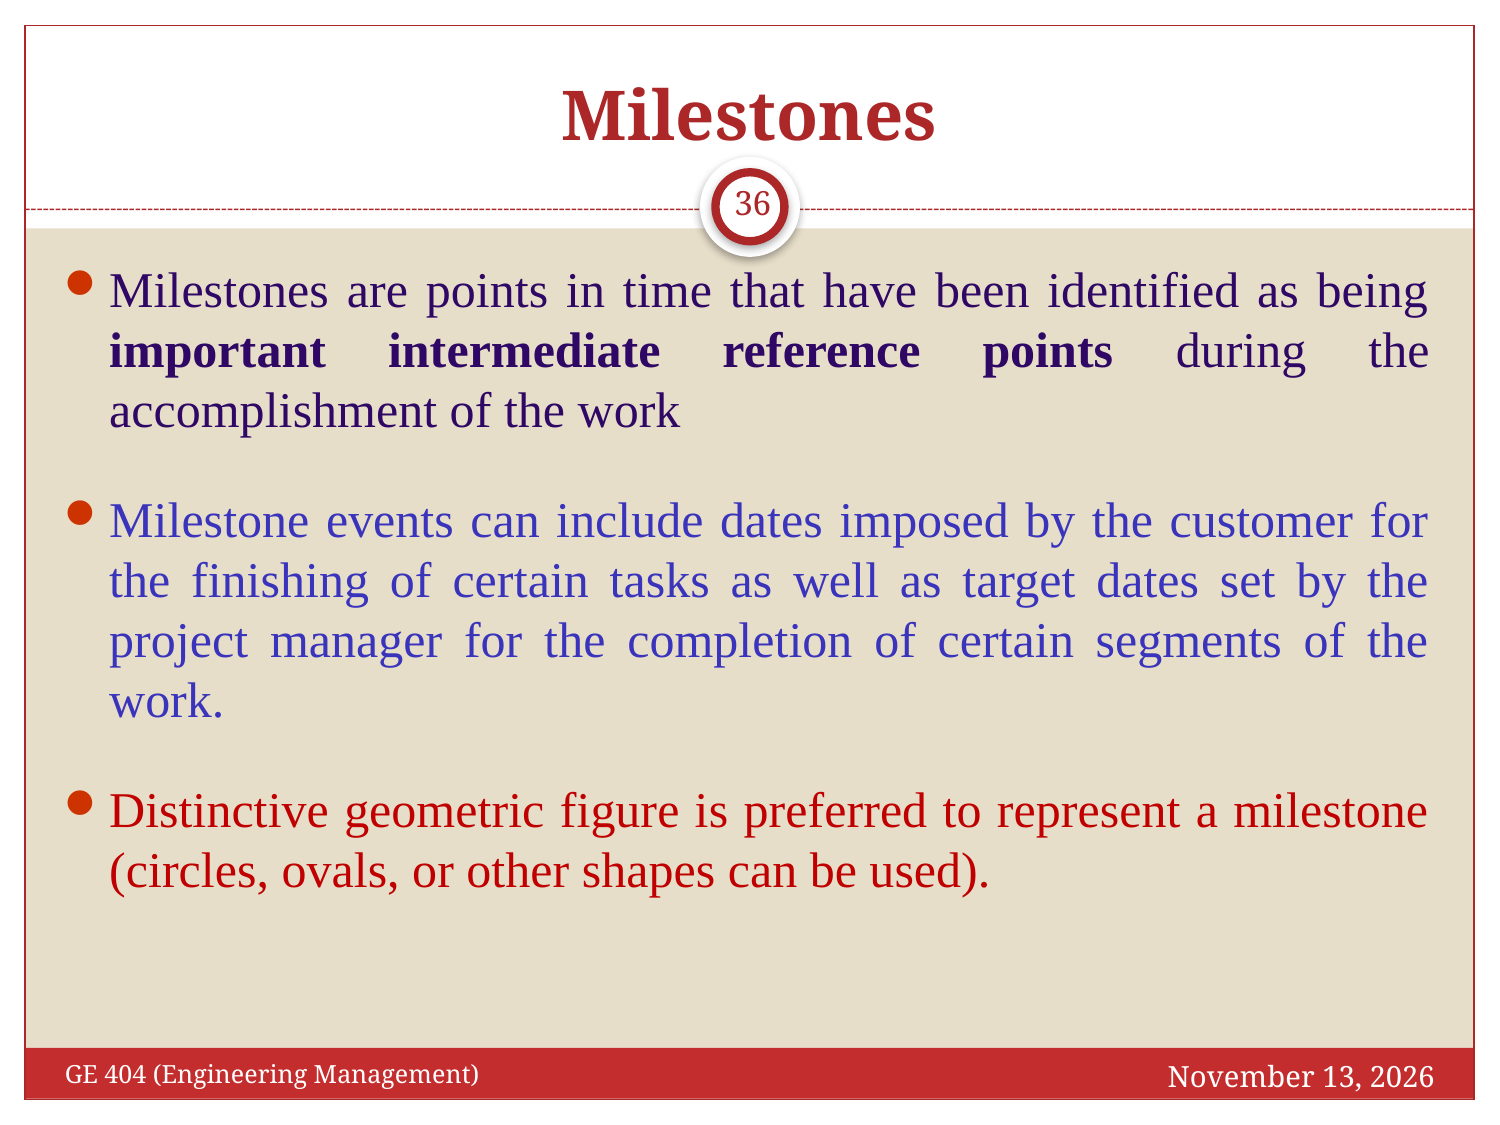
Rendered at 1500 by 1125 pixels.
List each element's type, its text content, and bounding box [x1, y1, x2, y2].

title Milestones [49, 37, 1450, 162]
slide_number 36 [715, 168, 791, 241]
footer GE 404 (Engineering Management) [50, 1051, 638, 1112]
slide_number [950, 1050, 1450, 1111]
list Milestones are points in time that have been identified as being important intermediate reference points during the accomplishment of the work Milestone events can include dates imposed by the customer for the finishing of certain tasks as well as target dates set by the project manager for the completion of certain segments of the work. Distinctive geometric figure is preferred to represent a milestone (circles, ovals, or other shapes can be used). [49, 250, 1445, 1001]
